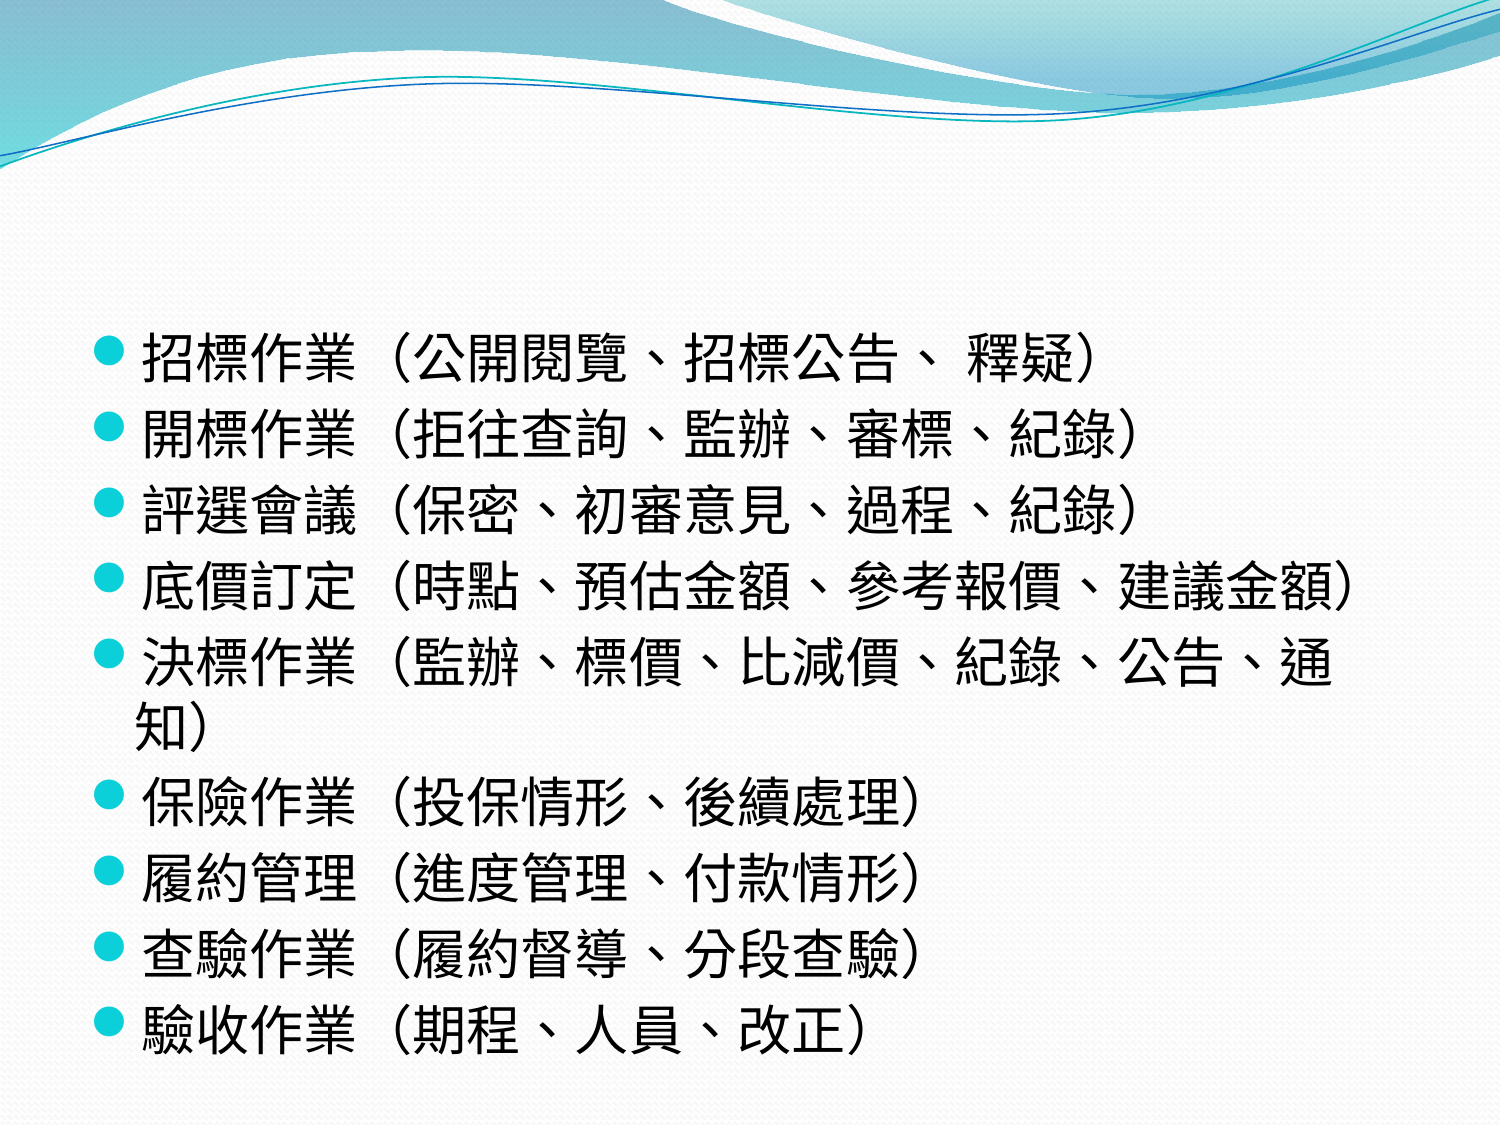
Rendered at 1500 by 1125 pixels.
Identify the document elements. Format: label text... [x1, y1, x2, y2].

list 招標作業（公開閱覽、招標公告、 釋疑） 開標作業（拒往查詢、監辦、審標、紀錄） 評選會議（保密、初審意見、過程、紀錄） 底價訂定（時點、預估金額、參考報價、建議金額） 決標作業（監辦、標價、比減價、紀錄、公告、通知） 保險作業（投保情形、後續處理） 履約管理（進度管理、付款情形） 查驗作業（履約督導、分段查驗） 驗收作業（期程、人員、改正） [75, 317, 1425, 1038]
